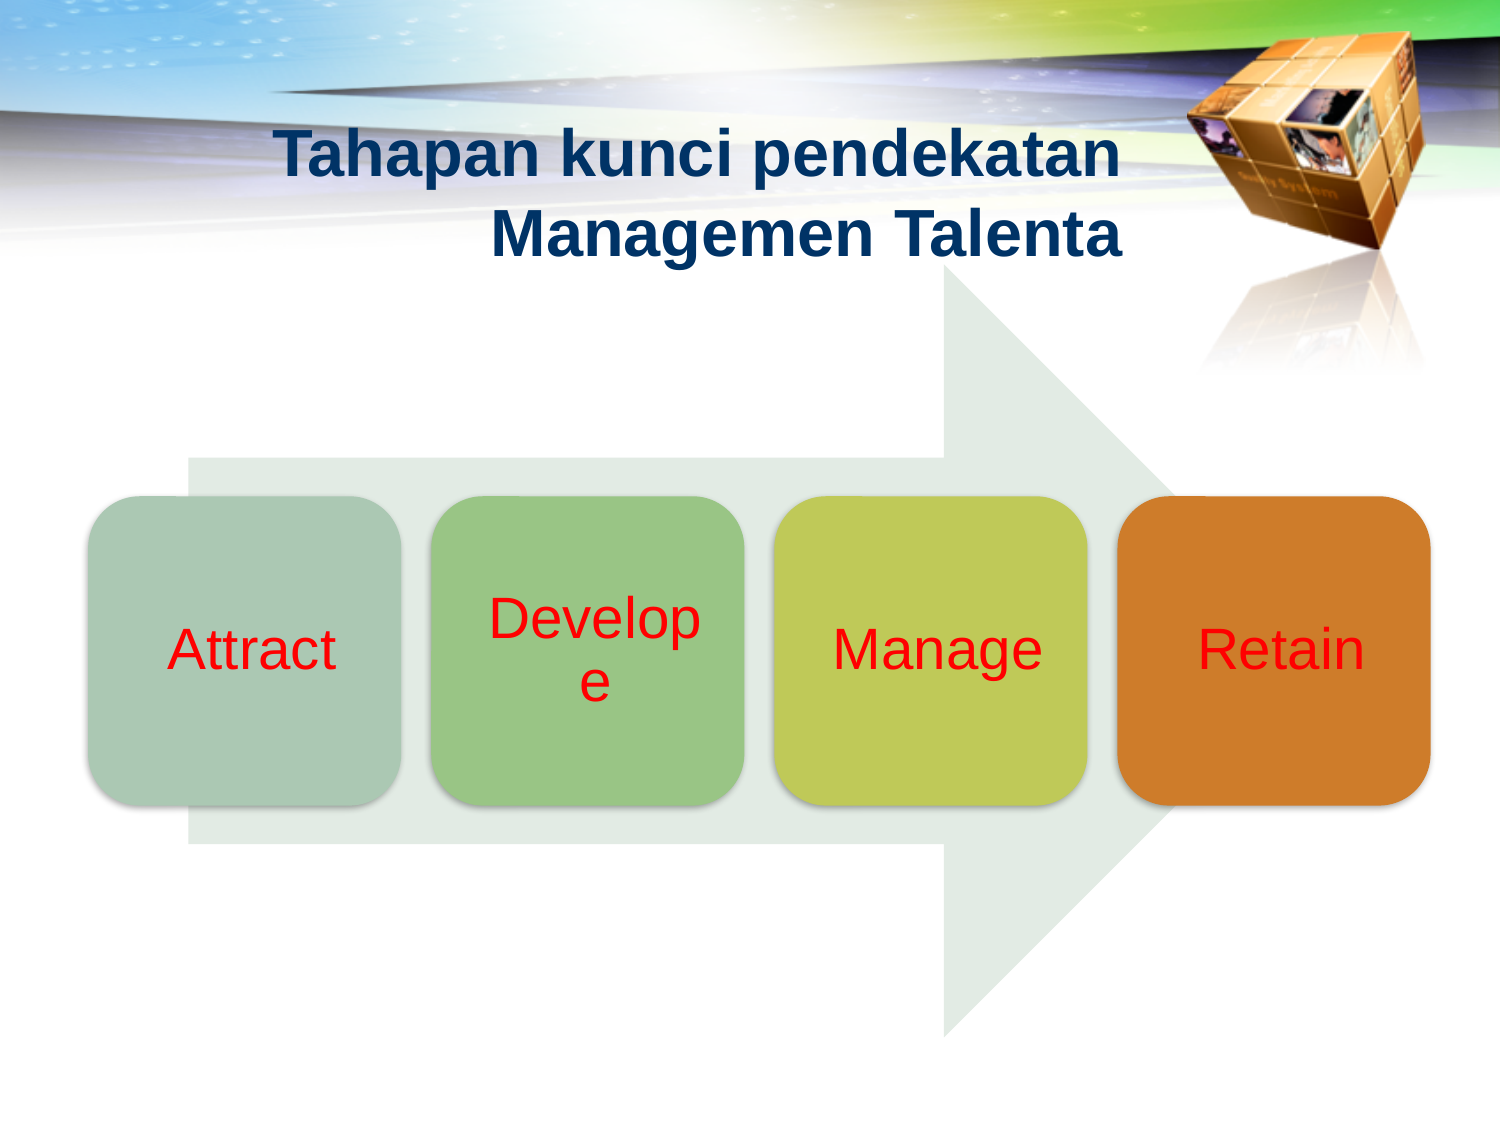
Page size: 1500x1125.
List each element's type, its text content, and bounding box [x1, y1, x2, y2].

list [87, 264, 1432, 1038]
picture [0, 0, 1500, 264]
title Tahapan kunci pendekatan Managemen Talenta [87, 149, 1138, 230]
